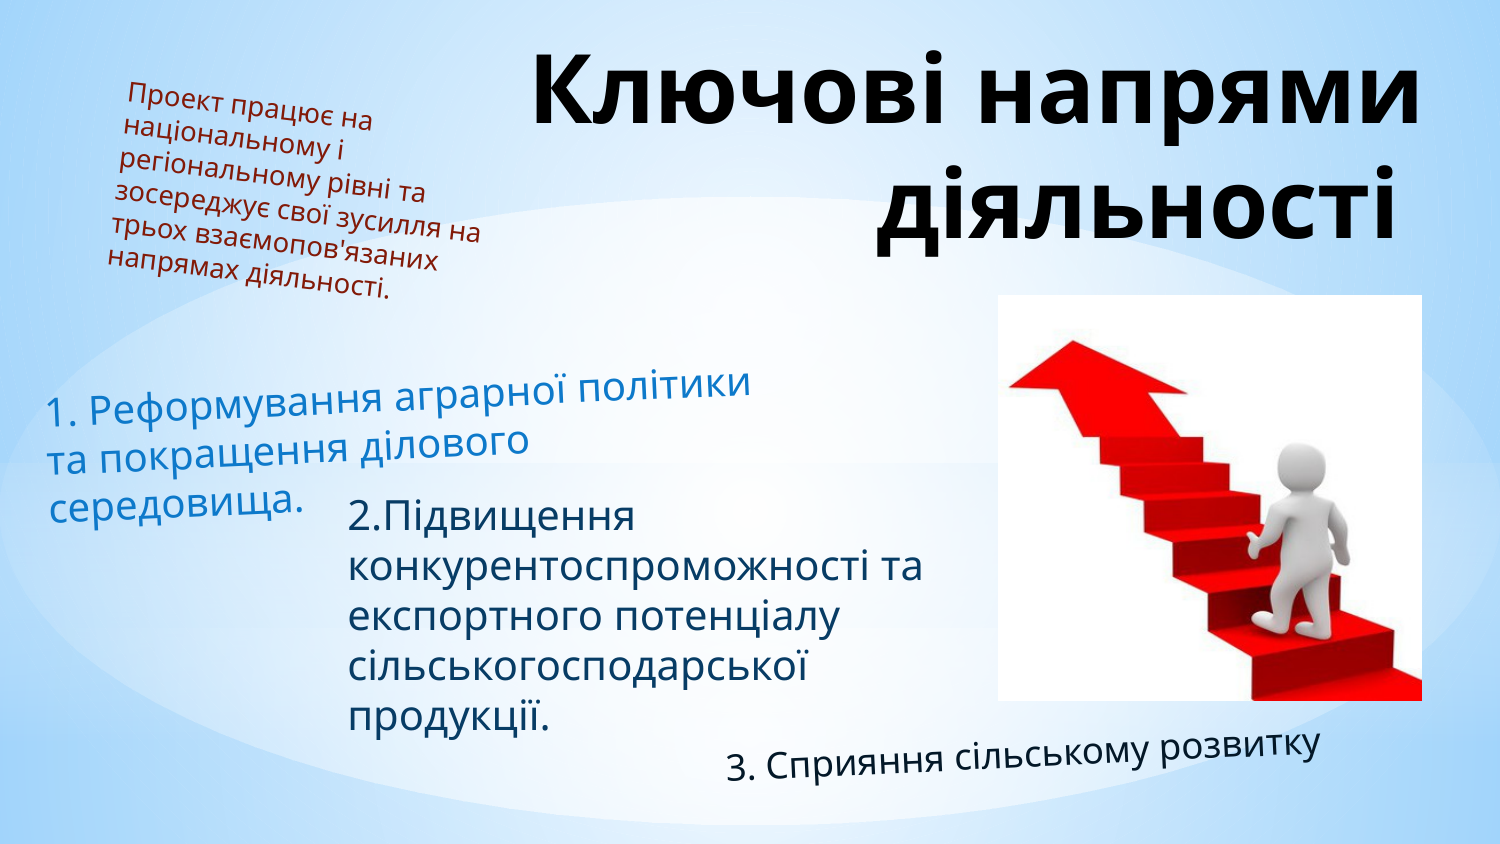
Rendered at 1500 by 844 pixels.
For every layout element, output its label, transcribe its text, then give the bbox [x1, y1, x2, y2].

text_box 3. Сприяння сільському розвитку [702, 709, 1392, 824]
text_box 2.Підвищення конкурентоспроможності та експортного потенціалу сільськогосподарської продукції. [324, 480, 991, 650]
list Проект працює на національному і регіональному рівні та зосереджує свої зусилля на трьох взаємопов'язаних напрямах діяльності. [83, 63, 567, 333]
text_box 1. Реформування аграрної політики та покращення ділового середовища. [20, 343, 802, 541]
title Ключові напрями діяльності [371, 20, 1441, 161]
picture [997, 295, 1422, 701]
